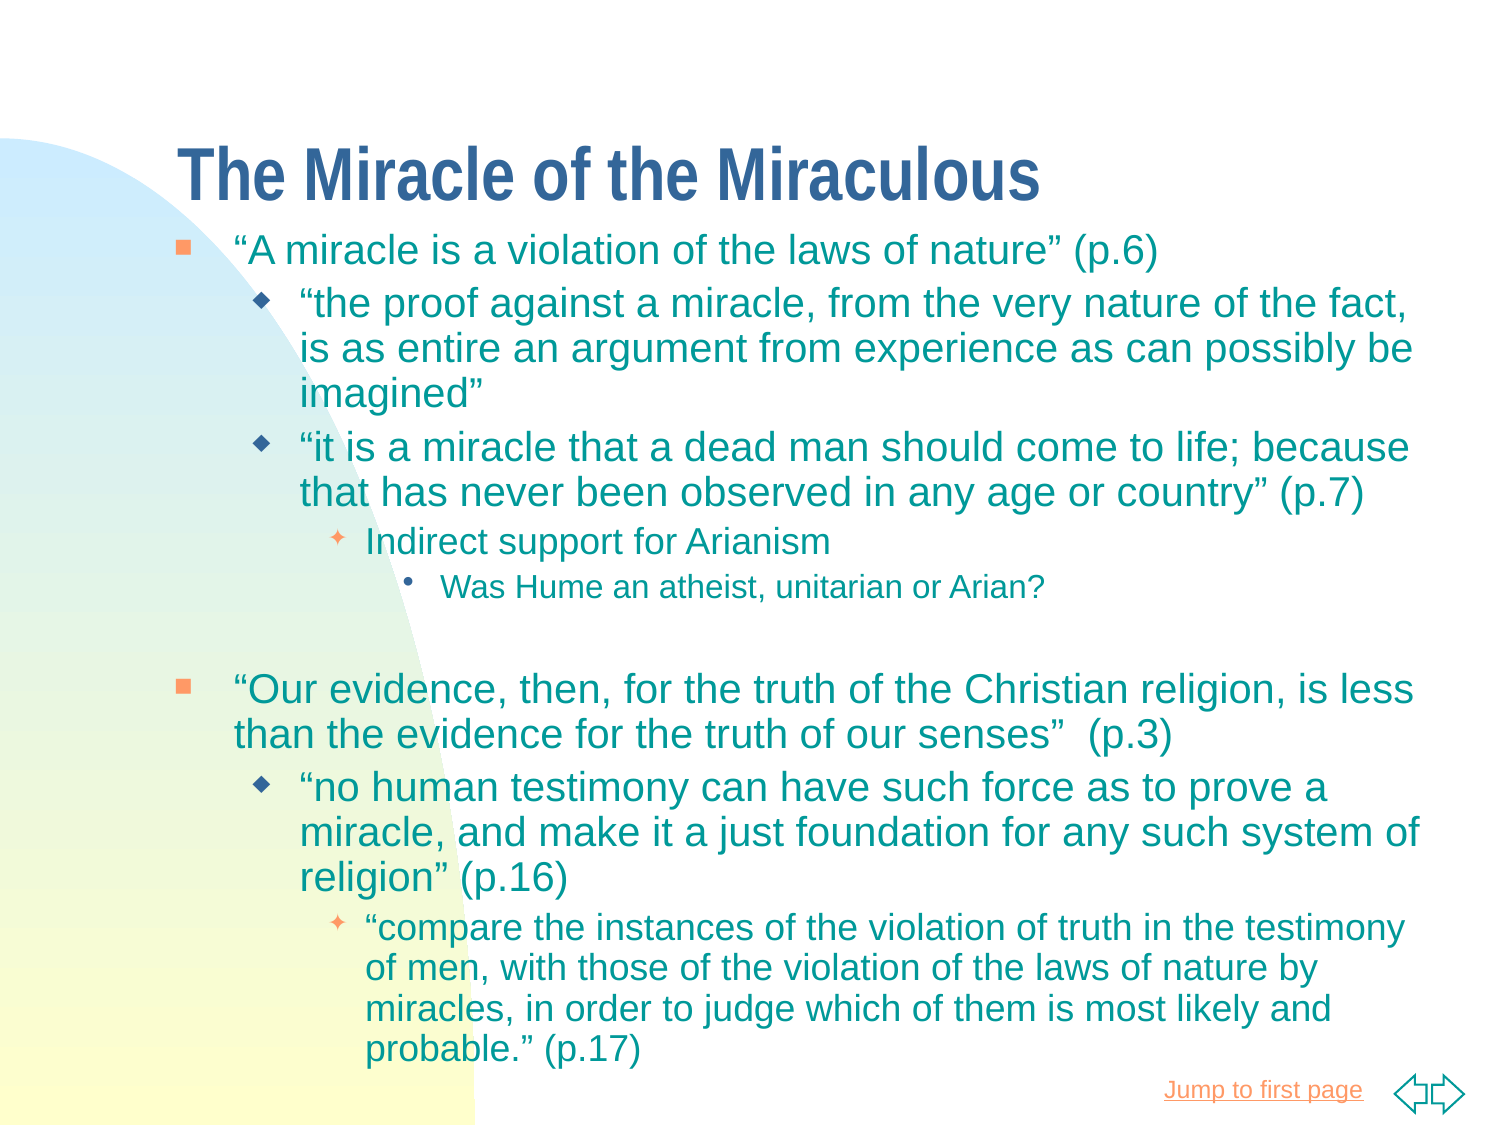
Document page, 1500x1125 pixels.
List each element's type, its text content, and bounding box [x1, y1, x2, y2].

list “A miracle is a violation of the laws of nature” (p.6) “the proof against a miracle, from the very nature of the fact, is as entire an argument from experience as can possibly be imagined” “it is a miracle that a dead man should come to life; because that has never been observed in any age or country” (p.7) Indirect support for Arianism Was Hume an atheist, unitarian or Arian? “Our evidence, then, for the truth of the Christian religion, is less than the evidence for the truth of our senses” (p.3) “no human testimony can have such force as to prove a miracle, and make it a just foundation for any such system of religion” (p.16) “compare the instances of the violation of truth in the testimony of men, with those of the violation of the laws of nature by miracles, in order to judge which of them is most likely and probable.” (p.17) [162, 162, 1463, 1013]
title The Miracle of the Miraculous [162, 87, 1351, 162]
